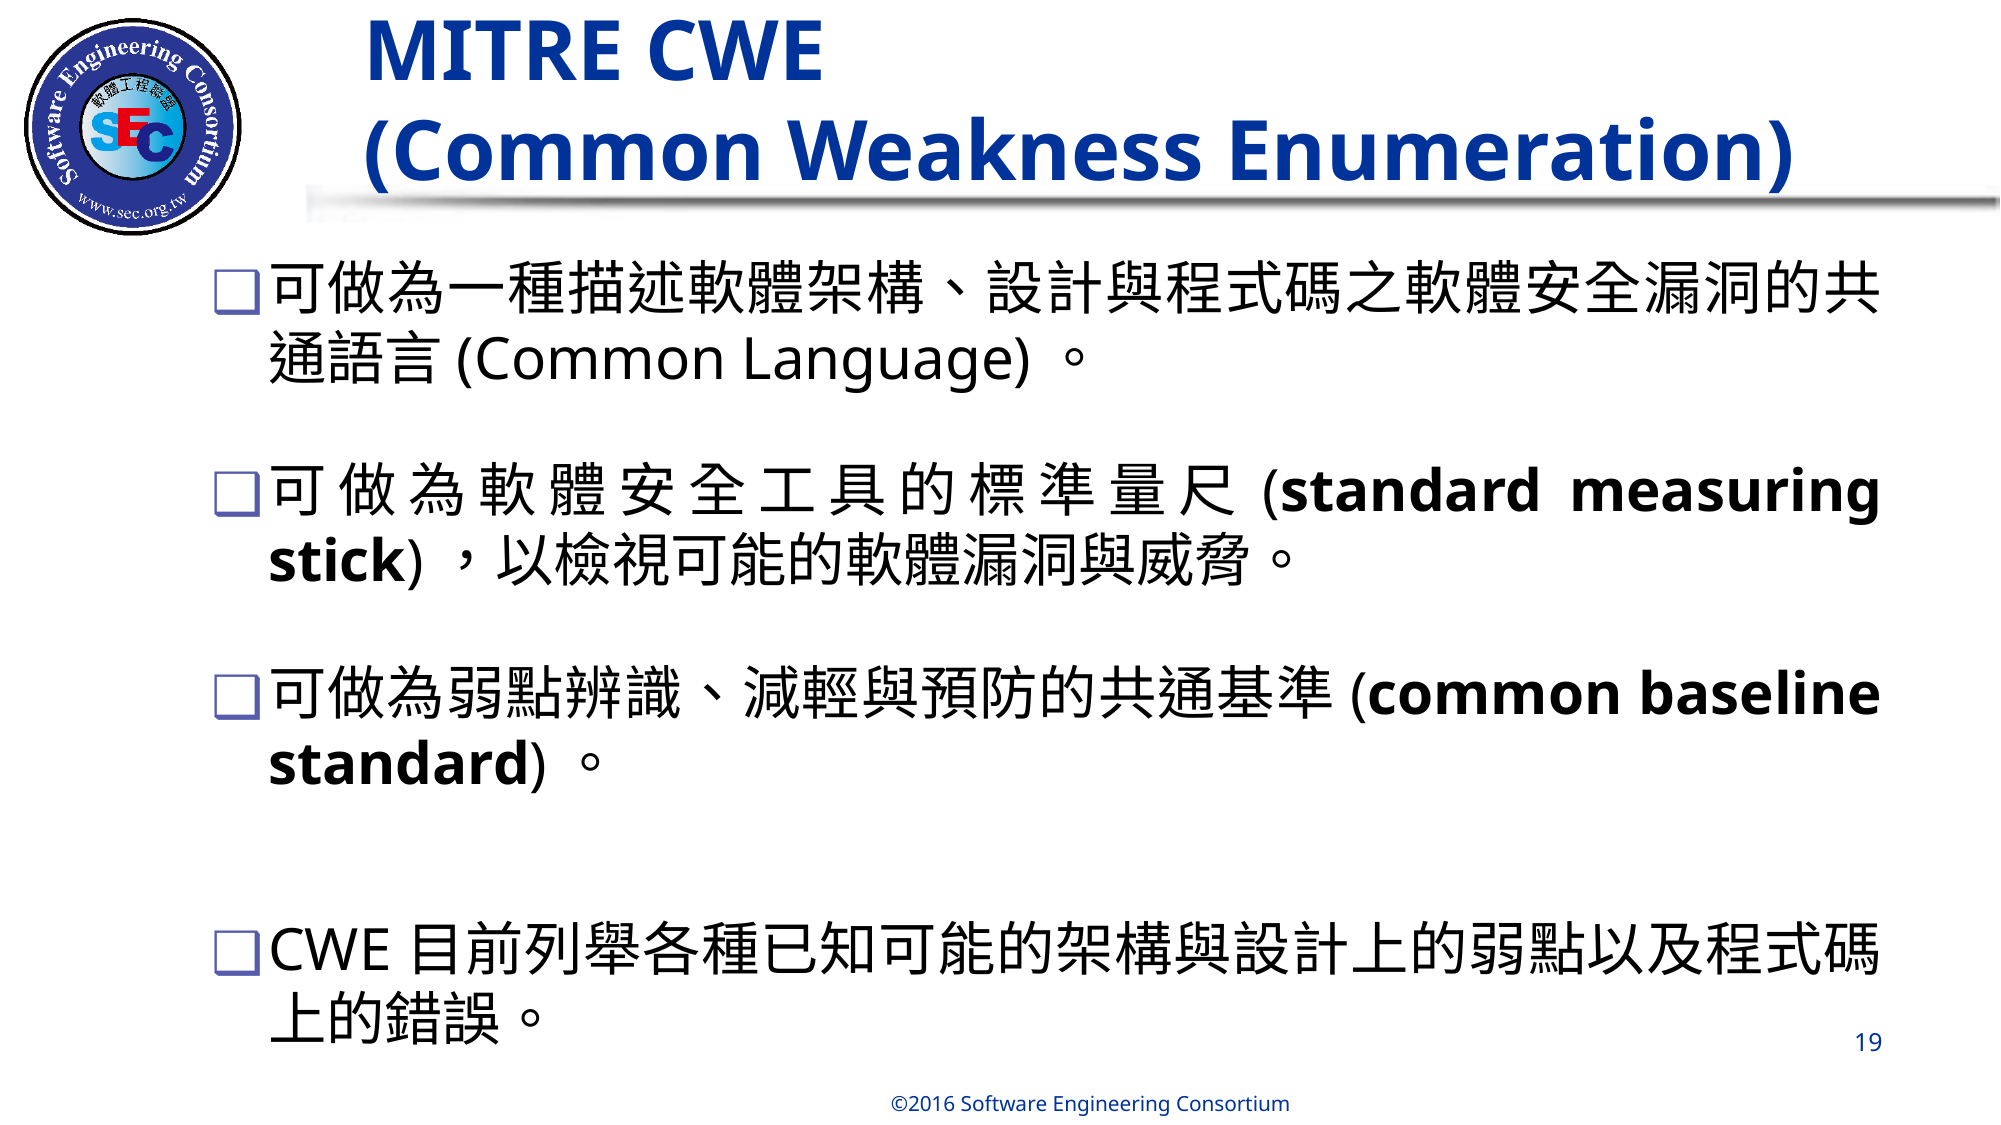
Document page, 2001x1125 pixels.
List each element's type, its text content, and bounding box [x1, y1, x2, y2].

picture [0, 0, 265, 259]
list 可做為一種描述軟體架構、設計與程式碼之軟體安全漏洞的共通語言(Common Language)。 可做為軟體安全工具的標準量尺(standard measuring stick)，以檢視可能的軟體漏洞與威脅。 可做為弱點辨識、減輕與預防的共通基準(common baseline standard)。 CWE目前列舉各種已知可能的架構與設計上的弱點以及程式碼上的錯誤。 [196, 243, 1898, 1000]
picture [306, 184, 2000, 223]
slide_number ‹#› [1481, 1019, 1898, 1094]
title MITRE CWE (Common Weakness Enumeration) [348, 29, 2000, 165]
